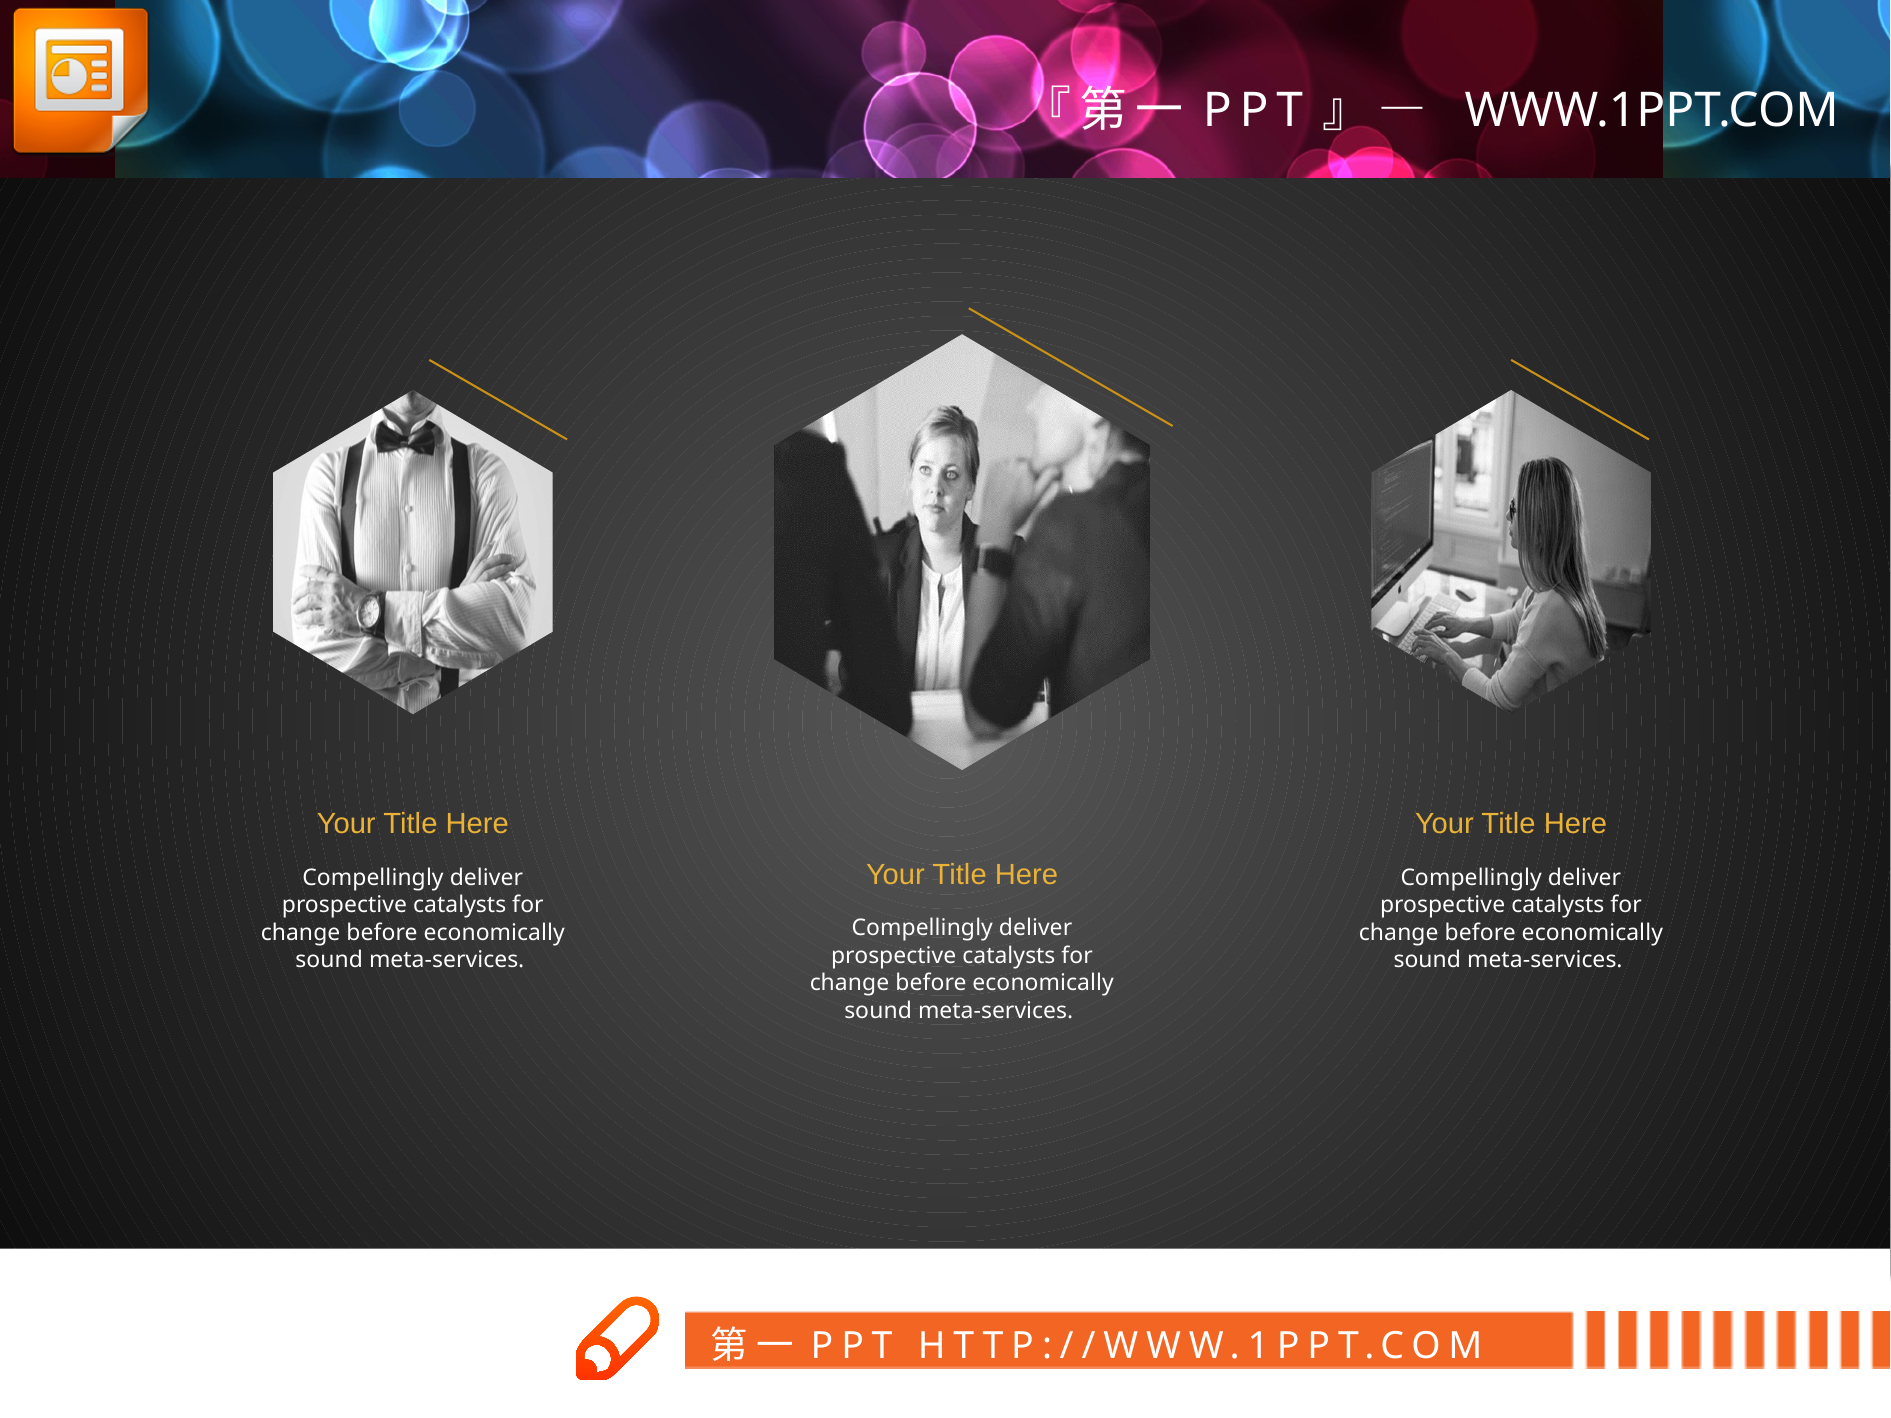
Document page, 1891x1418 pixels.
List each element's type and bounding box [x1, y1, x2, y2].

text_box [774, 334, 1150, 771]
picture [685, 1311, 1891, 1369]
picture [0, 0, 1891, 178]
text_box [779, 847, 1145, 1005]
text_box [273, 389, 553, 715]
text_box [1371, 389, 1651, 715]
text_box [230, 796, 596, 954]
text_box [1328, 796, 1694, 954]
